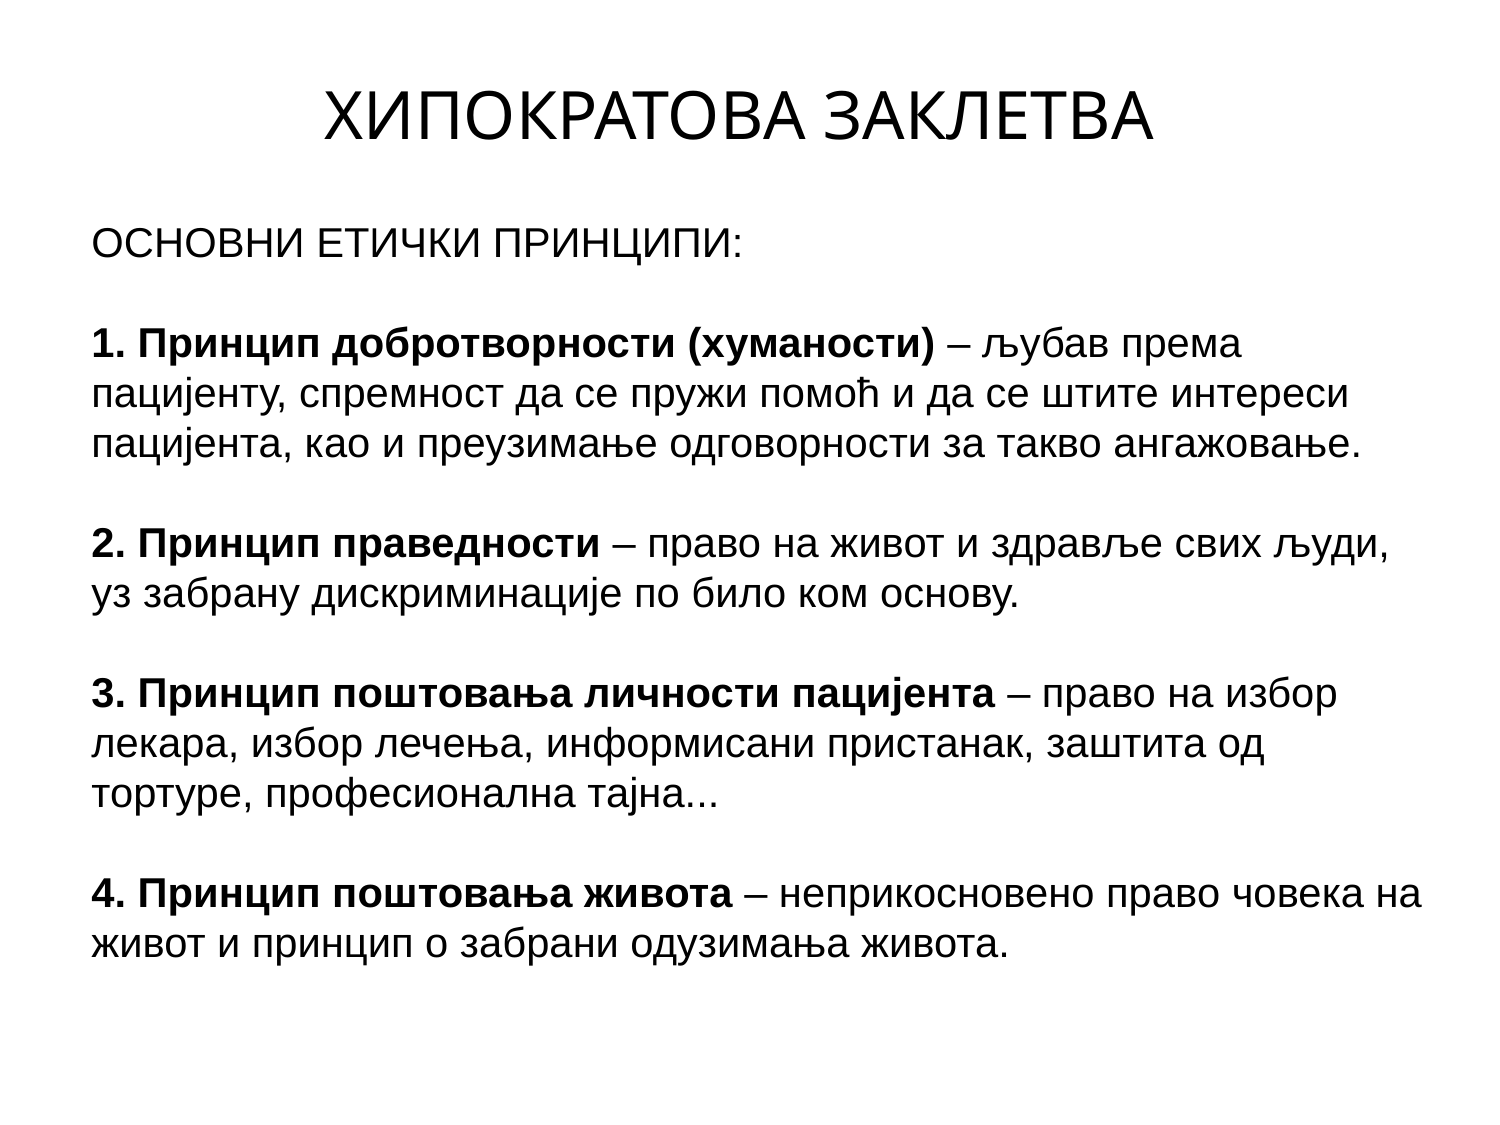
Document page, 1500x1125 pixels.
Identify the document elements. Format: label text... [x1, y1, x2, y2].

title ХИПОКРАТОВА ЗАКЛЕТВА [64, 18, 1416, 207]
text_box ОСНОВНИ ЕТИЧКИ ПРИНЦИПИ: 1. Принцип добротворности (хуманости) – љубав према пацијенту, спремност да се пружи помоћ и да се штите интереси пацијента, као и преузимање одговорности за такво ангажовање. 2. Принцип праведности – право на живот и здравље свих људи, уз забрану дискриминације по било ком основу. 3. Принцип поштовања личности пацијента – право на избор лекара, избор лечења, информисани пристанак, заштита од тортуре, професионална тајна... 4. Принцип поштовања живота – неприкосновено право човека на живот и принцип о забрани одузимања живота. [76, 208, 1447, 974]
